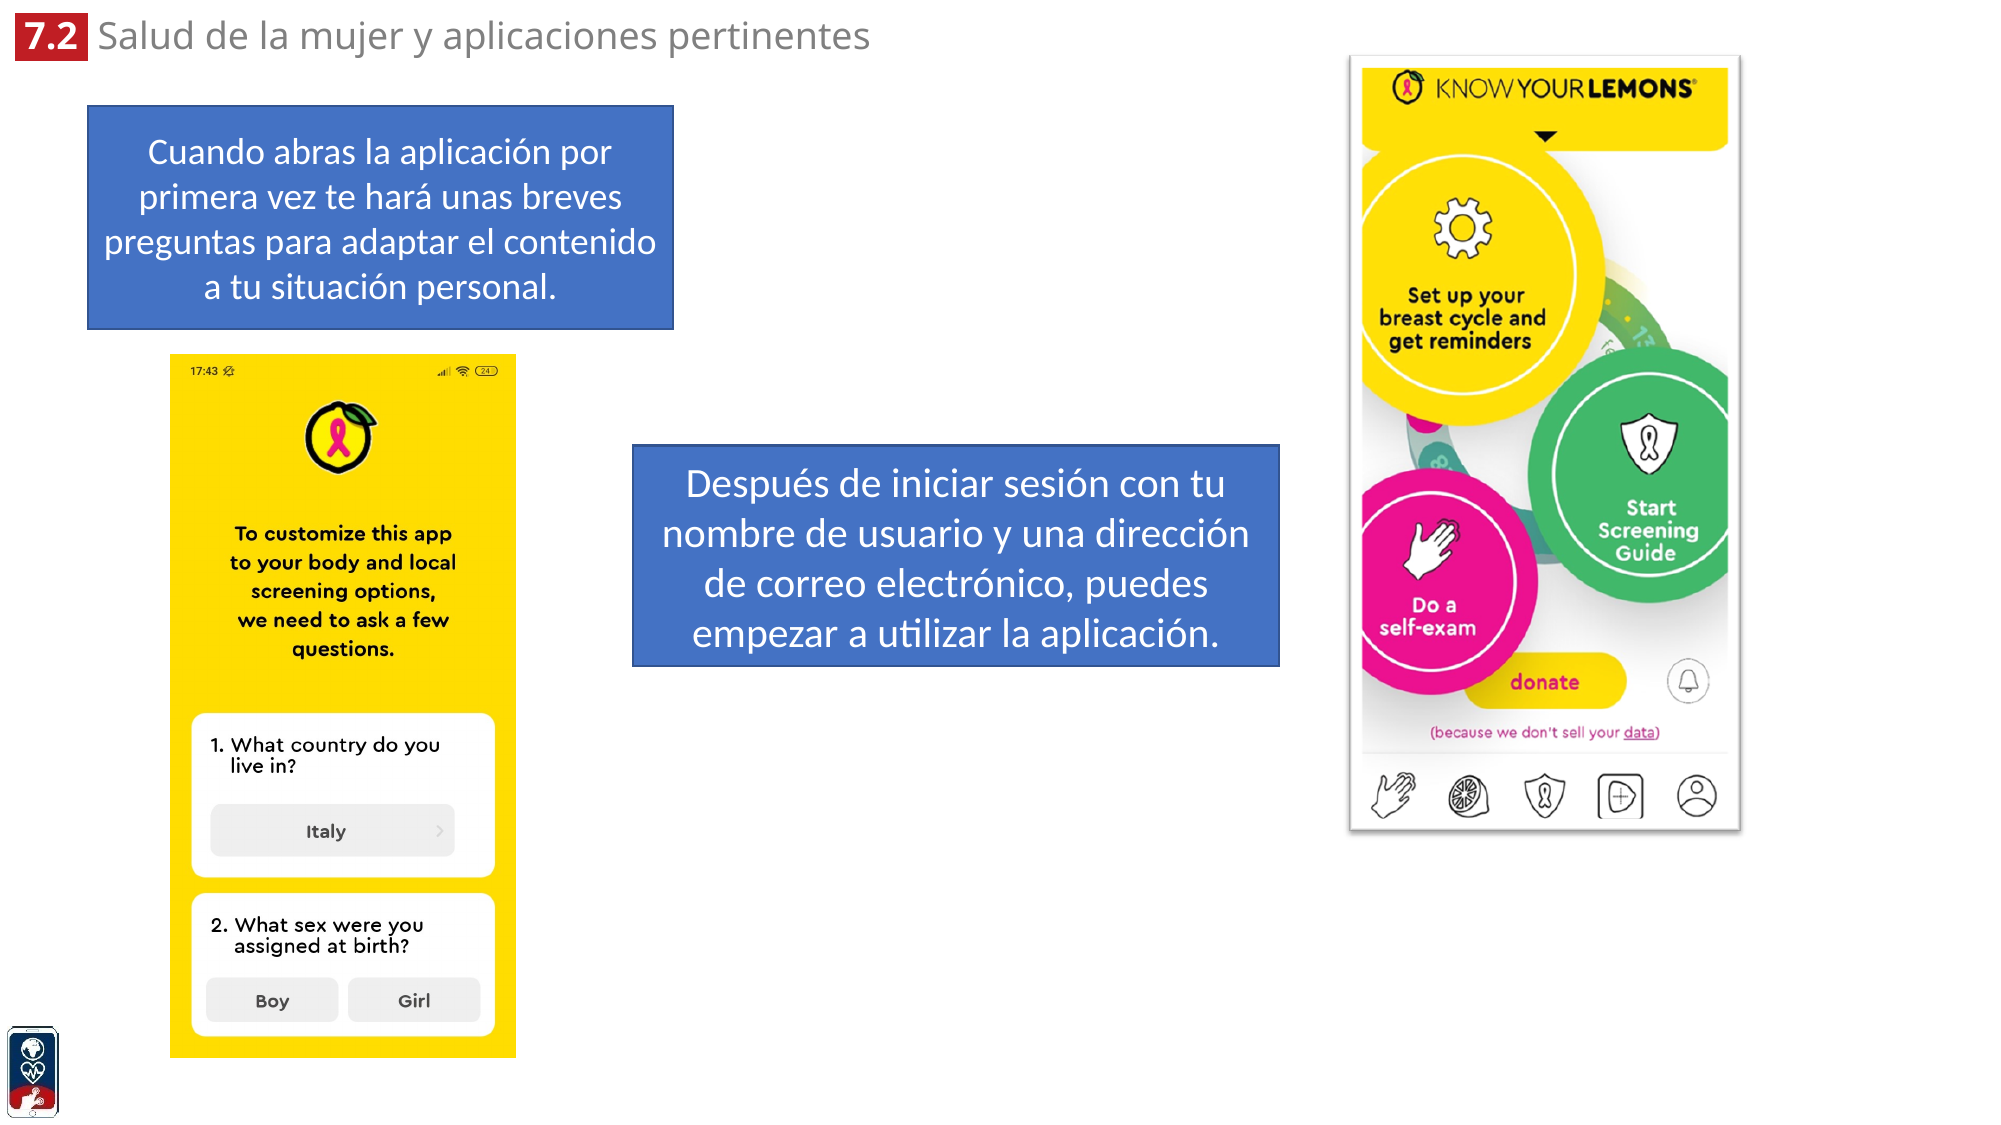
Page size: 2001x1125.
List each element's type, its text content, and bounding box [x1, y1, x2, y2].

text_box Después de iniciar sesión con tu nombre de usuario y una dirección de correo electrónico, puedes empezar a utilizar la aplicación. [632, 444, 1280, 667]
picture [1339, 48, 1750, 843]
text_box Cuando abras la aplicación por primera vez te hará unas breves preguntas para adaptar el contenido a tu situación personal. [87, 105, 674, 330]
picture [170, 354, 516, 1058]
picture [7, 1026, 59, 1118]
